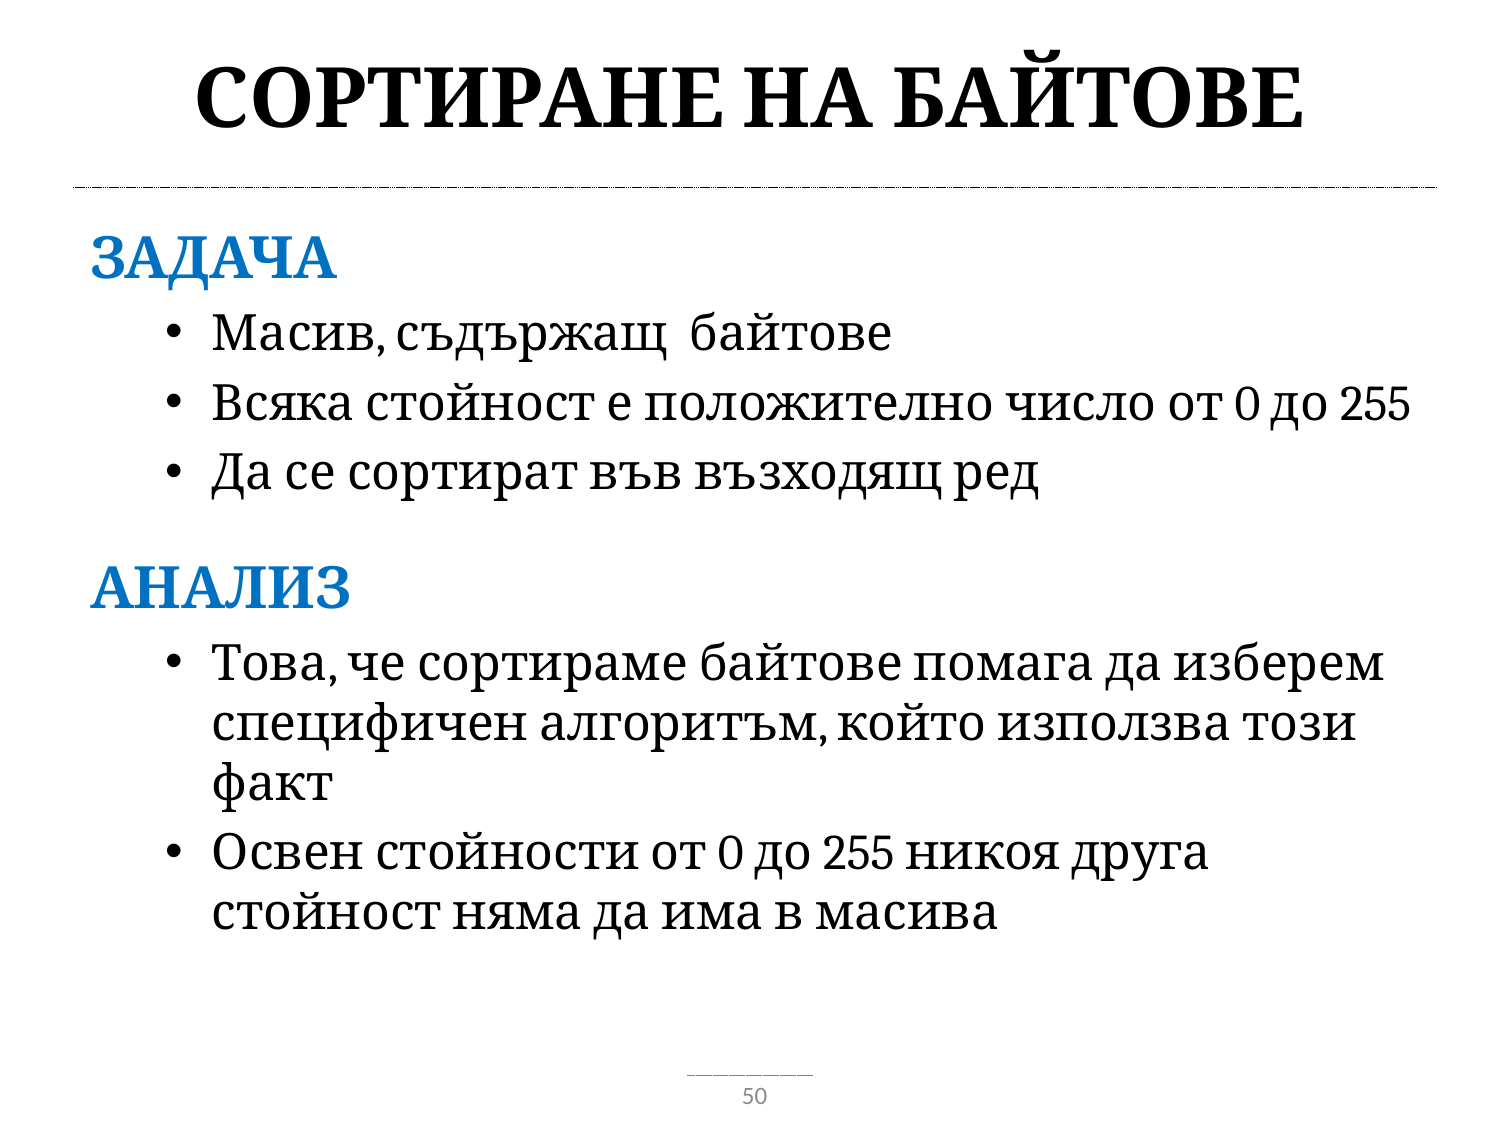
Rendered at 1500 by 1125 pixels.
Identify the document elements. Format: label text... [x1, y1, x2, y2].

slide_number 50 [579, 1065, 930, 1125]
title Сортиране на байтове [0, 0, 1500, 188]
